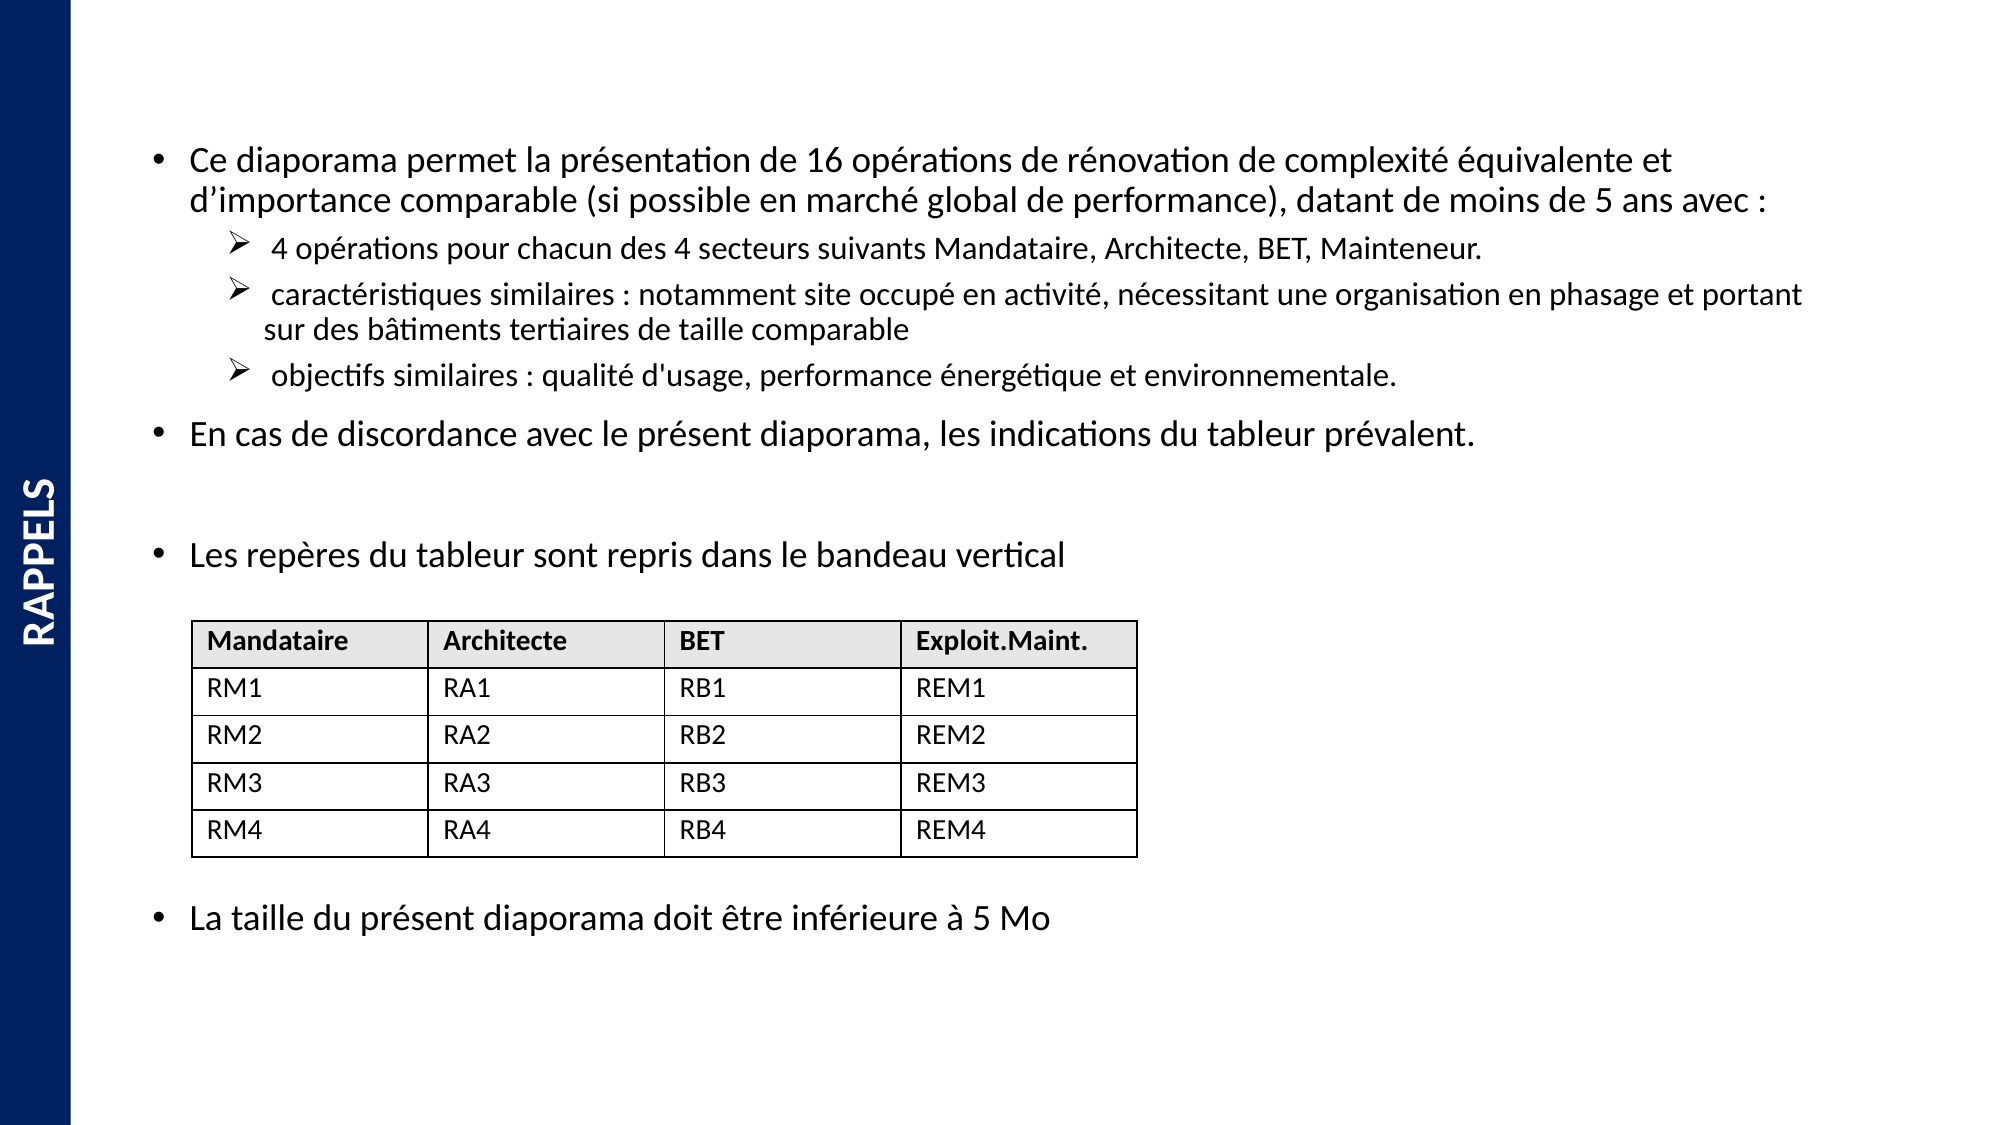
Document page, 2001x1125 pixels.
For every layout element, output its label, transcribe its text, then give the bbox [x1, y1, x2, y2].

table_cell RA3 [429, 764, 664, 809]
table_header Mandataire [193, 622, 427, 667]
table_cell REM4 [902, 811, 1136, 856]
table_cell RB4 [665, 811, 900, 856]
text_box RAPPELS [0, 0, 71, 1125]
table_cell RM3 [193, 764, 427, 809]
list Ce diaporama permet la présentation de 16 opérations de rénovation de complexité équivalente et d’importance comparable (si possible en marché global de performance), datant de moins de 5 ans avec : 4 opérations pour chacun des 4 secteurs suivants Mandataire, Architecte, BET, Mainteneur. caractéristiques similaires : notamment site occupé en activité, nécessitant une organisation en phasage et portant sur des bâtiments tertiaires de taille comparable objectifs similaires : qualité d'usage, performance énergétique et environnementale. En cas de discordance avec le présent diaporama, les indications du tableur prévalent. Les repères du tableur sont repris dans le bandeau vertical La taille du présent diaporama doit être inférieure à 5 Mo [137, 133, 1863, 964]
table_cell REM3 [902, 764, 1136, 809]
table_cell RB2 [665, 716, 900, 762]
table_cell RB1 [665, 669, 900, 715]
table_cell RM2 [193, 716, 427, 762]
table_header BET [665, 622, 900, 667]
table_cell RB3 [665, 764, 900, 809]
table_cell RA4 [429, 811, 664, 856]
table_cell RM4 [193, 811, 427, 856]
table_cell RA1 [429, 669, 664, 715]
table_cell RA2 [429, 716, 664, 762]
table_cell REM2 [902, 716, 1136, 762]
table_cell REM1 [902, 669, 1136, 715]
table_header Architecte [429, 622, 664, 667]
table_header Exploit.Maint. [902, 622, 1136, 667]
table_cell RM1 [193, 669, 427, 715]
